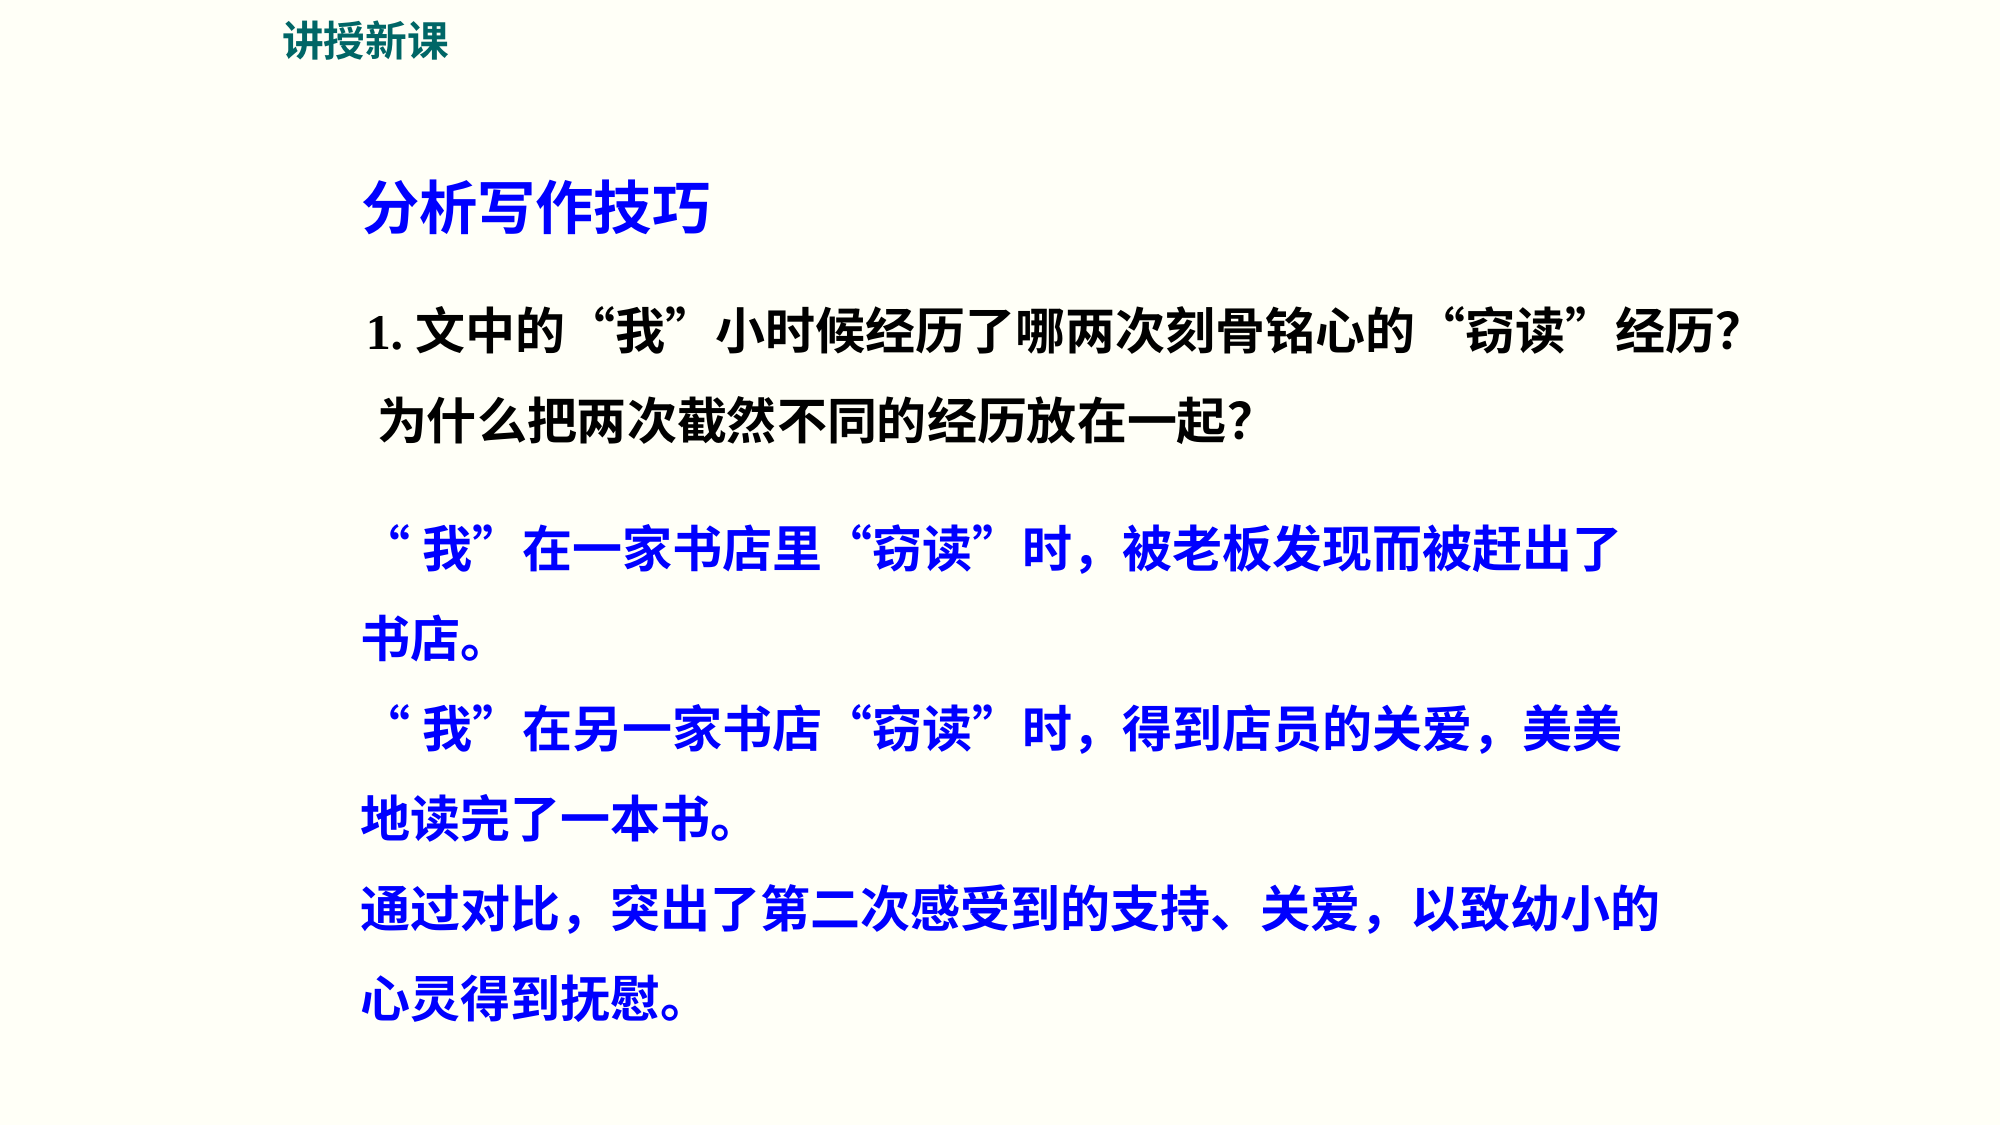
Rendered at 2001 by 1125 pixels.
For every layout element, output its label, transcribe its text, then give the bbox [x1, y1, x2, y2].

text_box 分析写作技巧 [302, 164, 1136, 249]
text_box “我”在一家书店里“窃读”时，被老板发现而被赶出了书店。 “我”在另一家书店“窃读”时，得到店员的关爱，美美地读完了一本书。 通过对比，突出了第二次感受到的支持、关爱，以致幼小的心灵得到抚慰。 [345, 479, 1680, 1035]
text_box 讲授新课 [267, 7, 480, 73]
text_box 1.文中的“我”小时候经历了哪两次刻骨铭心的“窃读”经历？ 为什么把两次截然不同的经历放在一起？ [351, 262, 1752, 457]
